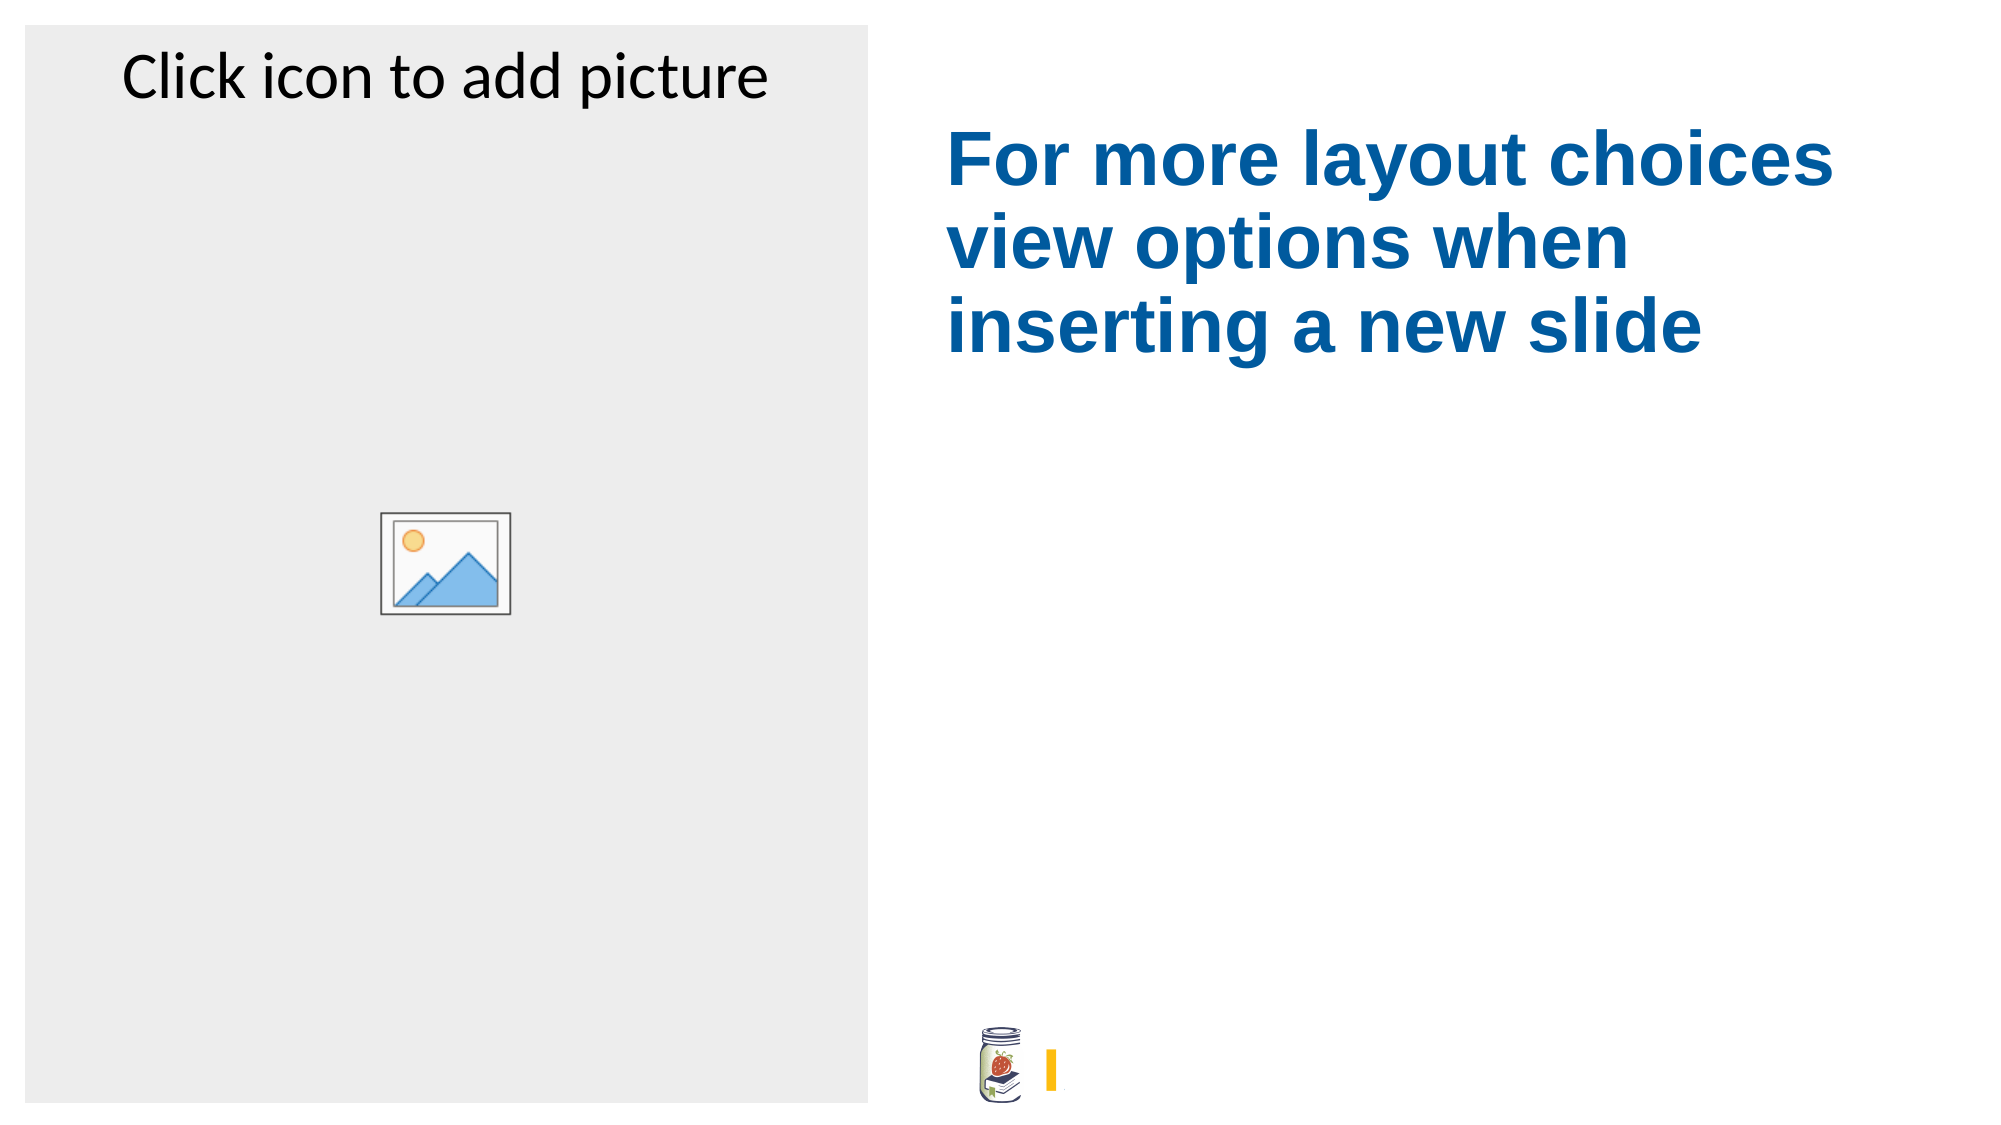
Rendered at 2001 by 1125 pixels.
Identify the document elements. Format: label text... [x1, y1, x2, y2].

picture [24, 24, 868, 1103]
picture [922, 989, 1963, 1125]
title For more layout choices view options when inserting a new slide [931, 111, 1863, 330]
